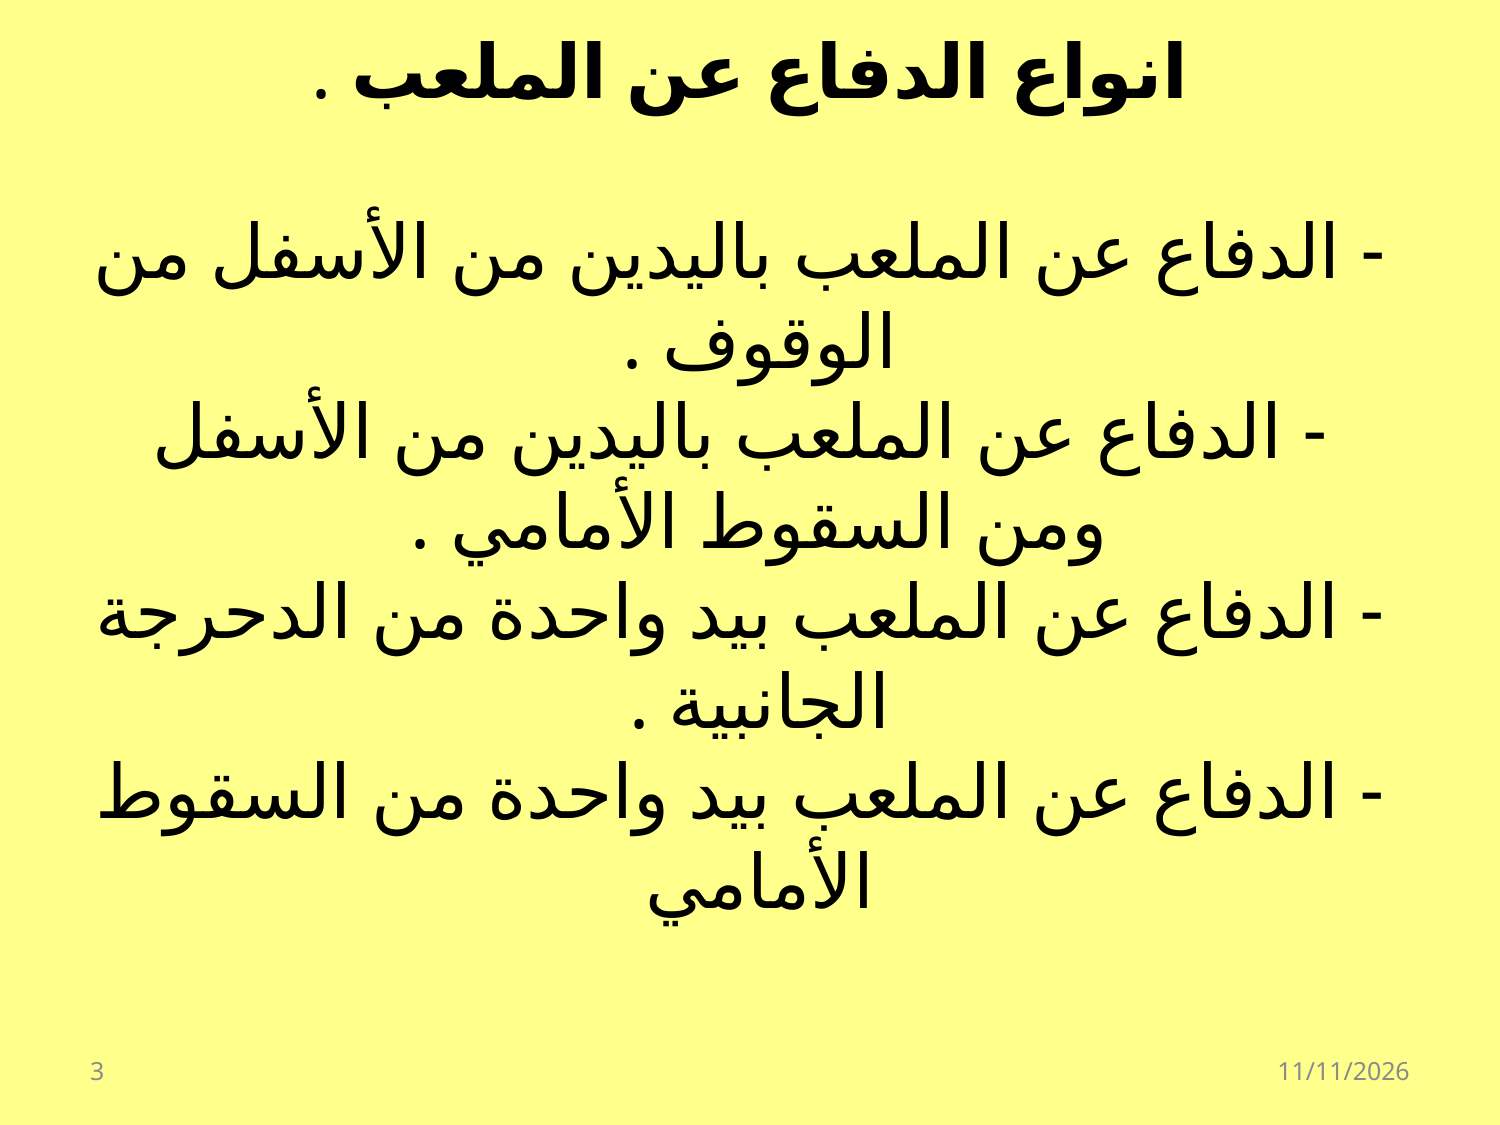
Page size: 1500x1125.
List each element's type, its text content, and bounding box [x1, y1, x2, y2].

slide_number 3 [75, 1042, 425, 1103]
title انواع الدفاع عن الملعب . - الدفاع عن الملعب باليدين من الأسفل من الوقوف . - الدفاع عن الملعب باليدين من الأسفل ومن السقوط الأمامي . - الدفاع عن الملعب بيد واحدة من الدحرجة الجانبية . - الدفاع عن الملعب بيد واحدة من السقوط الأمامي [75, 45, 1425, 903]
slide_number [1074, 1042, 1425, 1103]
